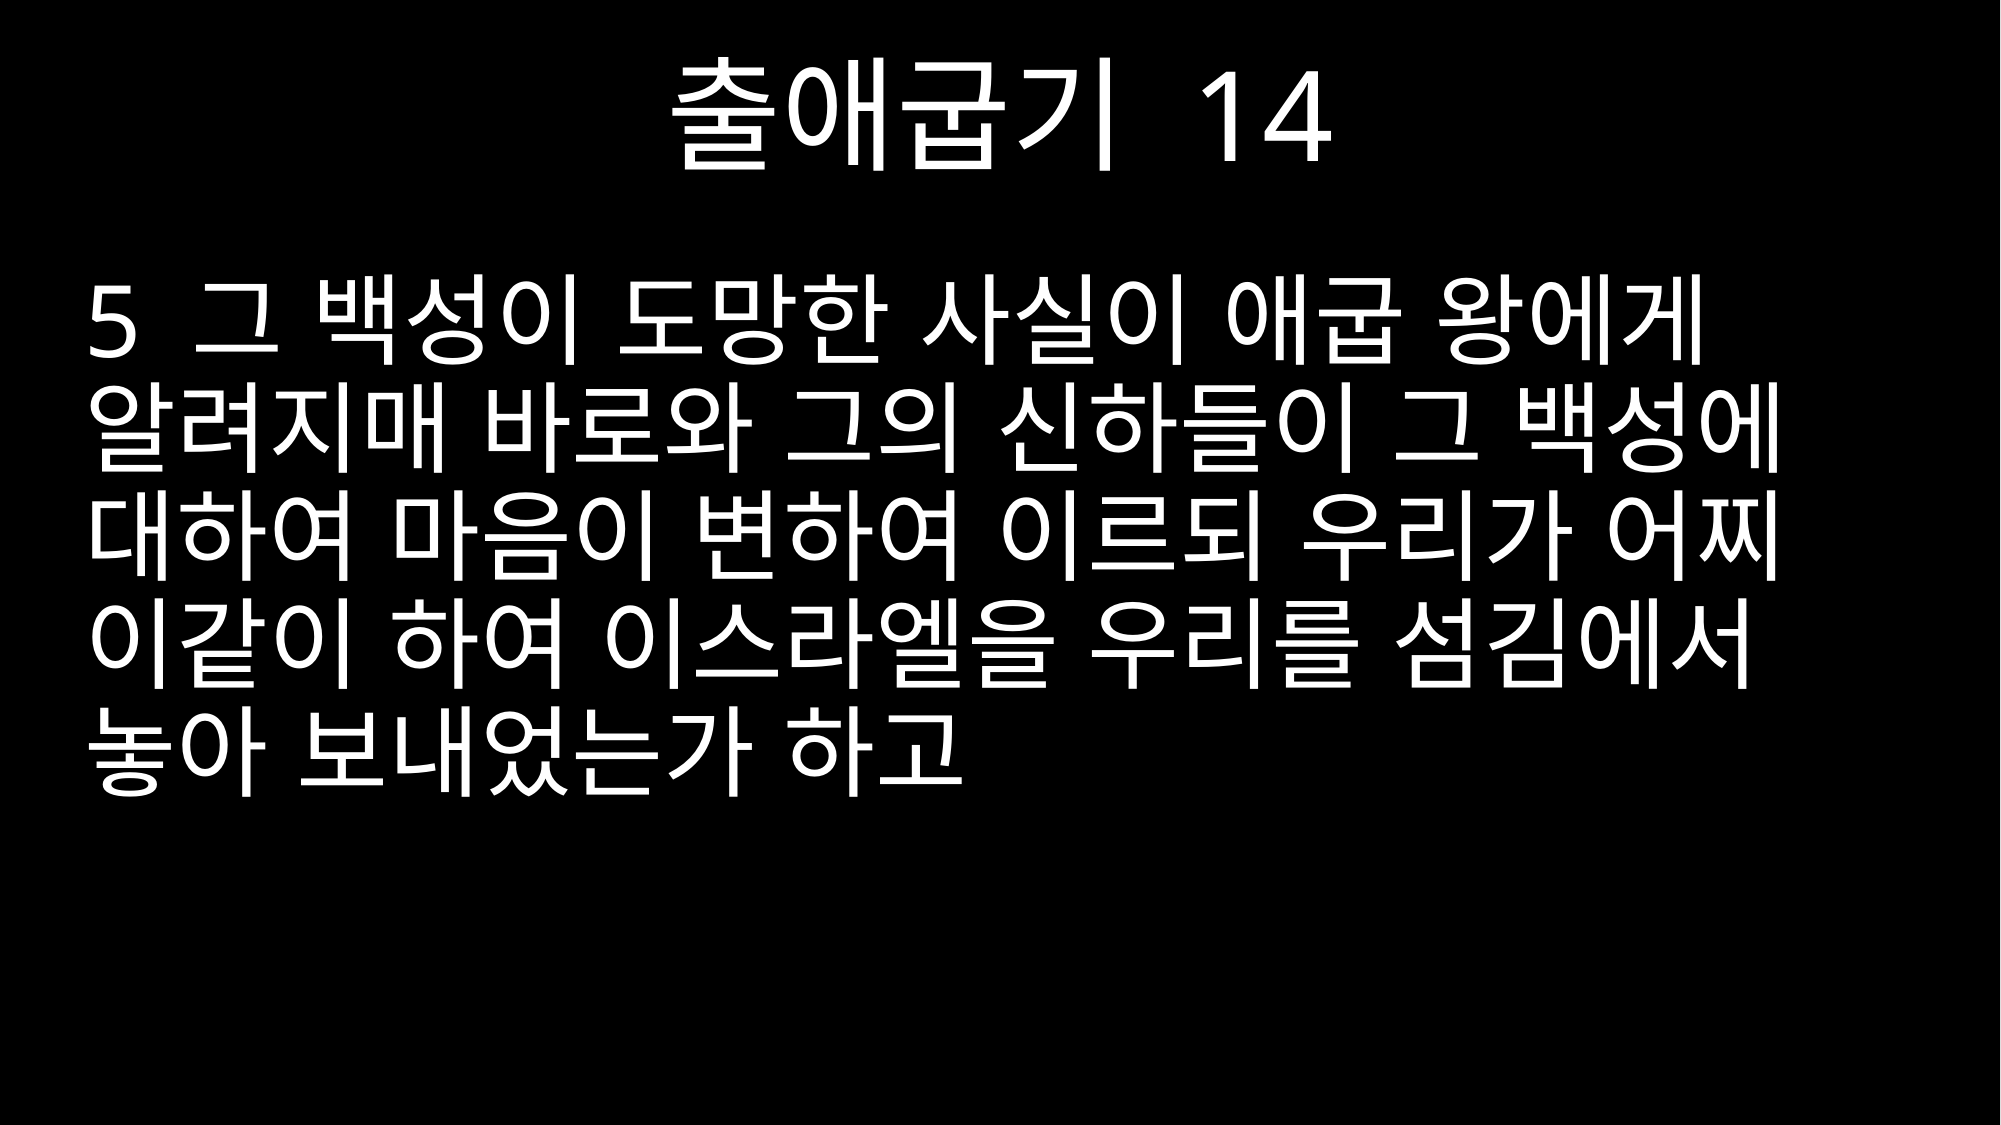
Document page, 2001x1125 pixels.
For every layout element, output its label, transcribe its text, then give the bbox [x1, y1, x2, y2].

list 5 그 백성이 도망한 사실이 애굽 왕에게 알려지매 바로와 그의 신하들이 그 백성에 대하여 마음이 변하여 이르되 우리가 어찌 이같이 하여 이스라엘을 우리를 섬김에서 놓아 보내었는가 하고 [69, 263, 1953, 423]
picture [0, 0, 2001, 1125]
footer 출애굽기 14 [0, 32, 2000, 192]
